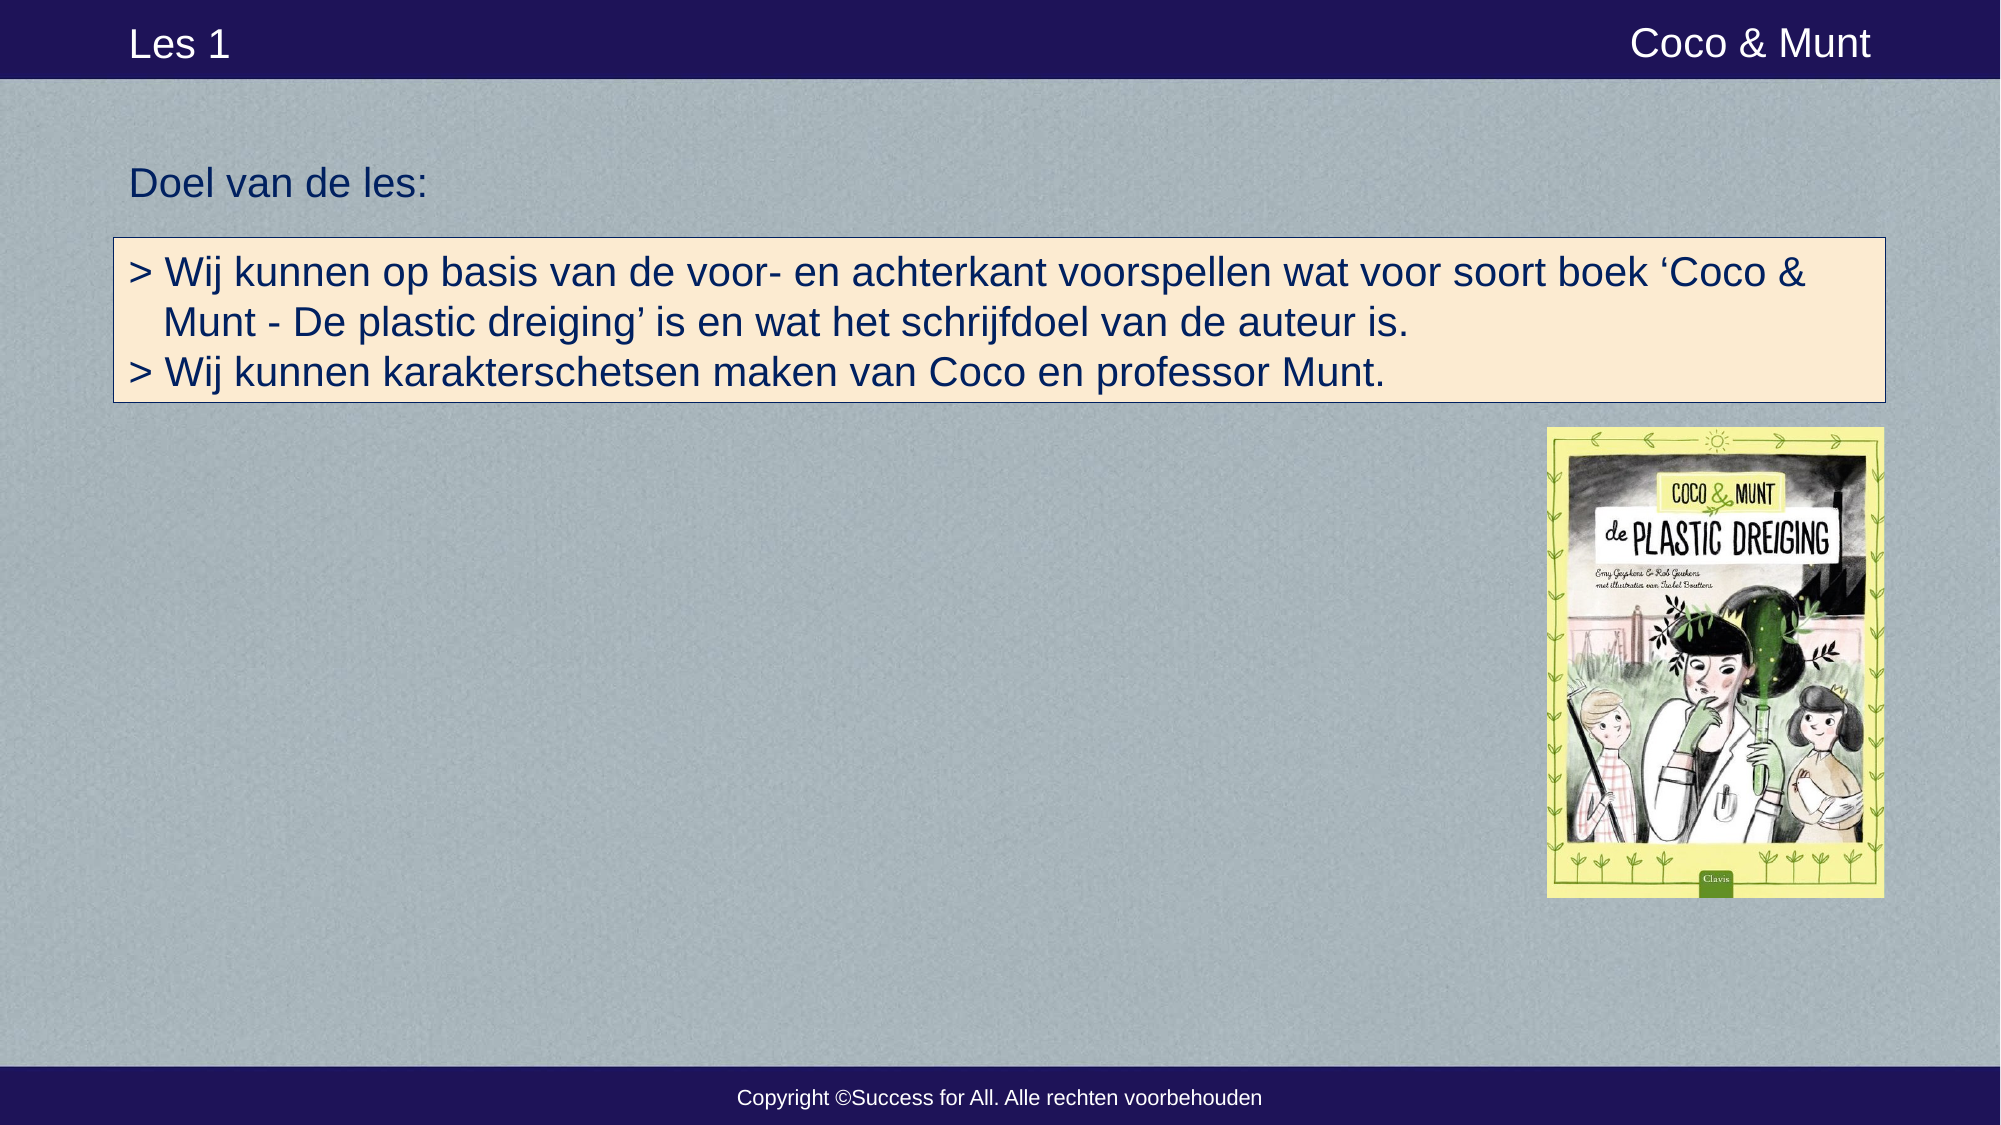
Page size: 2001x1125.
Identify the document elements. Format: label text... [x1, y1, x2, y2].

text_box Doel van de les: [113, 148, 1635, 214]
text_box > Wij kunnen op basis van de voor- en achterkant voorspellen wat voor soort boek ‘Coco & Munt - De plastic dreiging’ is en wat het schrijfdoel van de auteur is. > Wij kunnen karakterschetsen maken van Coco en professor Munt. [113, 237, 1886, 403]
text_box Coco & Munt [999, 8, 1886, 73]
text_box Les 1 [114, 9, 354, 75]
text_box Copyright ©Success for All. Alle rechten voorbehouden [0, 1076, 2000, 1125]
picture [0, 0, 2001, 1125]
